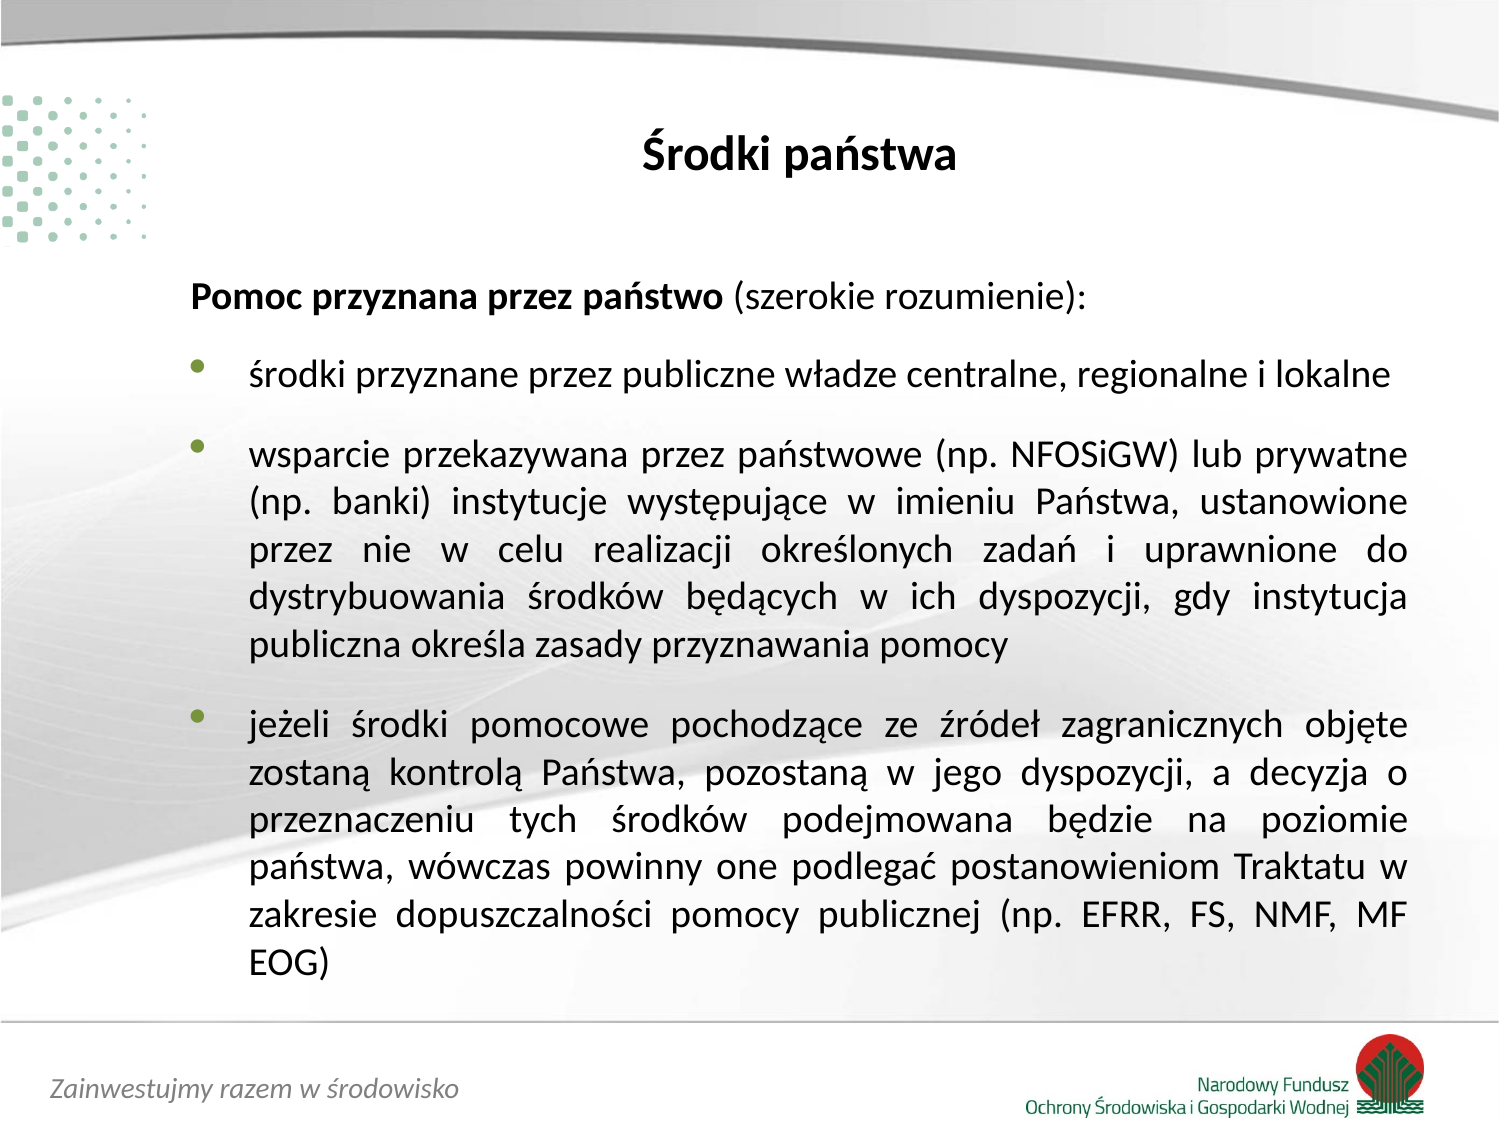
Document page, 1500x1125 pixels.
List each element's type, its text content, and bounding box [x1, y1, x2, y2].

picture [0, 0, 1499, 1023]
picture [1026, 1034, 1424, 1118]
title Środki państwa [175, 58, 1425, 244]
list Pomoc przyznana przez państwo (szerokie rozumienie): środki przyznane przez publiczne władze centralne, regionalne i lokalne wsparcie przekazywana przez państwowe (np. NFOSiGW) lub prywatne (np. banki) instytucje występujące w imieniu Państwa, ustanowione przez nie w celu realizacji określonych zadań i uprawnione do dystrybuowania środków będących w ich dyspozycji, gdy instytucja publiczna określa zasady przyznawania pomocy jeżeli środki pomocowe pochodzące ze źródeł zagranicznych objęte zostaną kontrolą Państwa, pozostaną w jego dyspozycji, a decyzja o przeznaczeniu tych środków podejmowana będzie na poziomie państwa, wówczas powinny one podlegać postanowieniom Traktatu w zakresie dopuszczalności pomocy publicznej (np. EFRR, FS, NMF, MF EOG) [175, 262, 1425, 1005]
